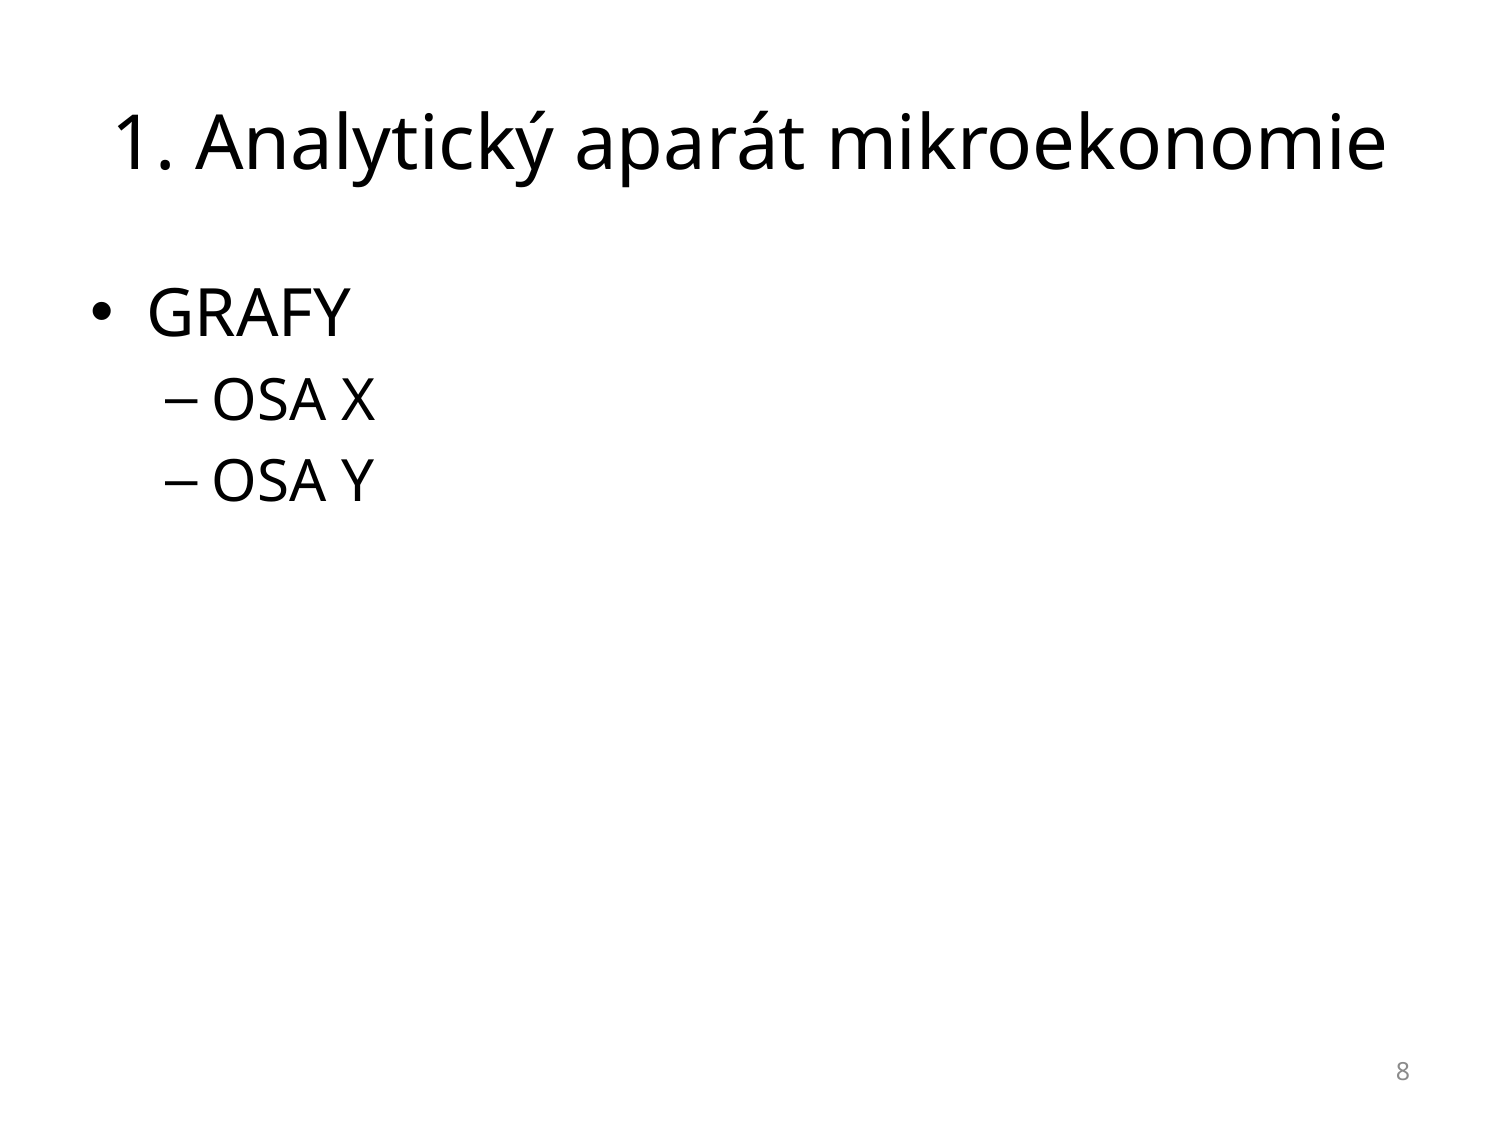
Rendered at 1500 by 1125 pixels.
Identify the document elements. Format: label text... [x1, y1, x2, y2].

list GRAFY OSA X OSA Y [75, 262, 1425, 1005]
title 1. Analytický aparát mikroekonomie [75, 45, 1425, 233]
slide_number 8 [1074, 1042, 1425, 1103]
